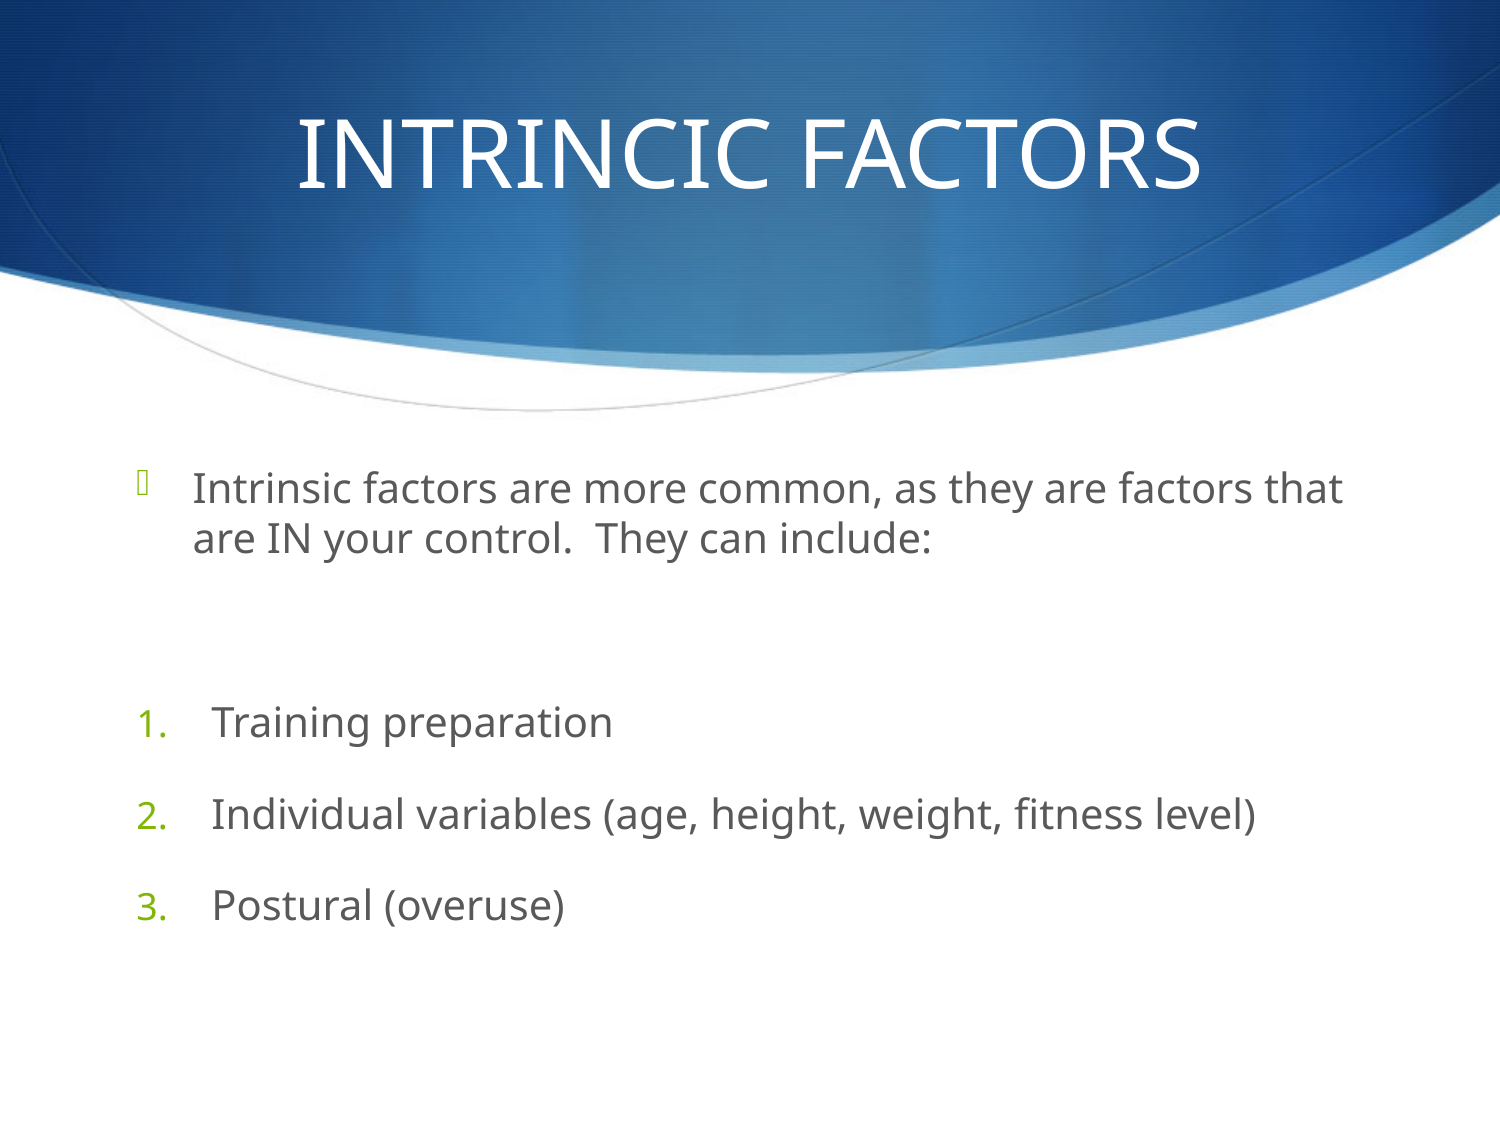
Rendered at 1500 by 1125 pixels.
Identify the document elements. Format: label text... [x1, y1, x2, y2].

list Intrinsic factors are more common, as they are factors that are IN your control. They can include: Training preparation Individual variables (age, height, weight, fitness level) Postural (overuse) [121, 454, 1379, 991]
title INTRINCIC FACTORS [75, 56, 1425, 245]
picture [0, 0, 1500, 1125]
